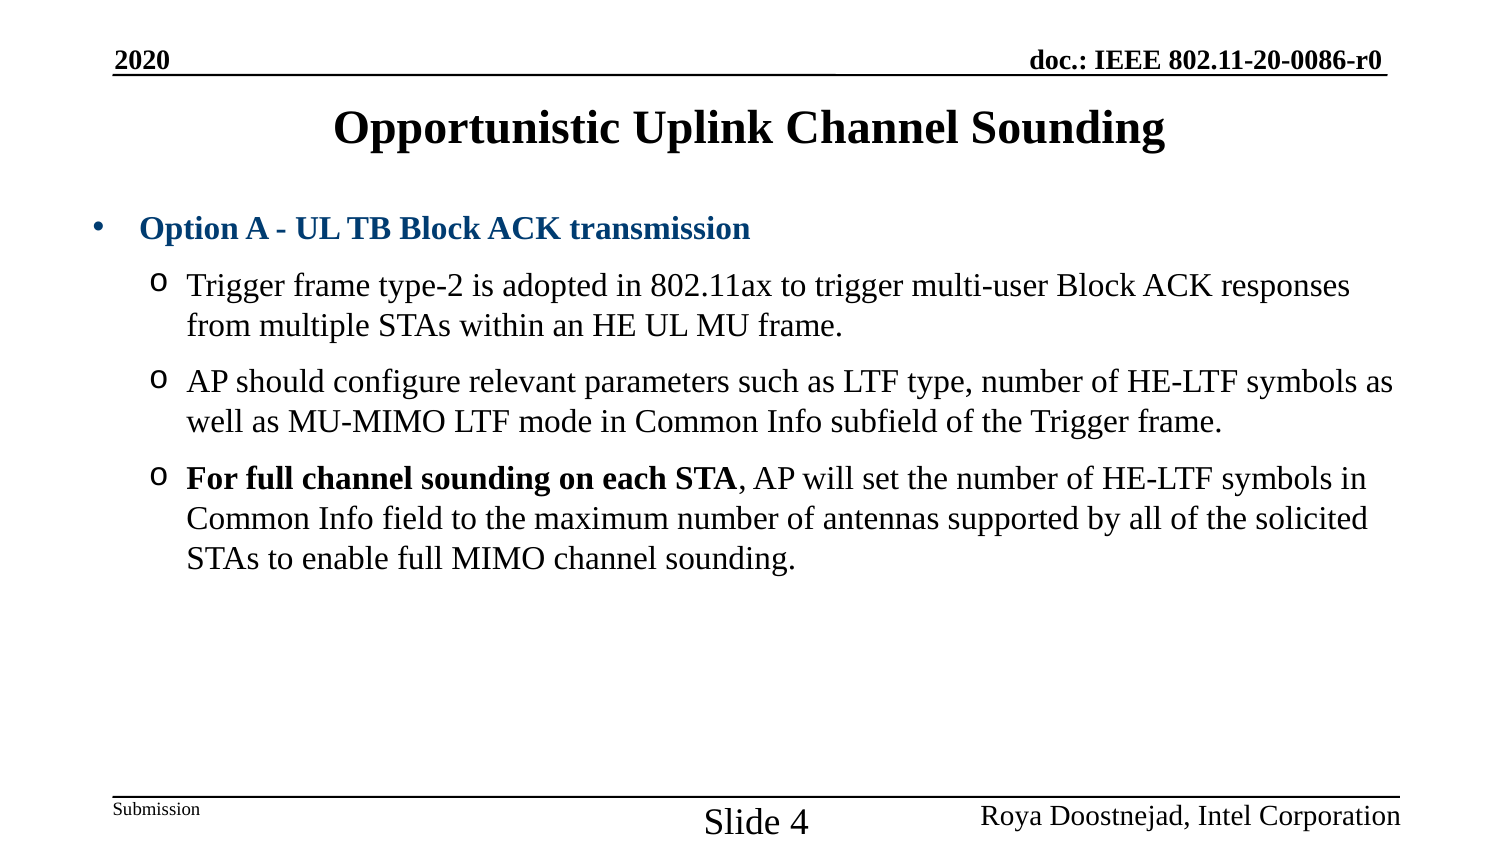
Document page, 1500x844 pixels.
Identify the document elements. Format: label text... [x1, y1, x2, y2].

slide_number 2020 [114, 40, 223, 75]
list Option A - UL TB Block ACK transmission Trigger frame type-2 is adopted in 802.11ax to trigger multi-user Block ACK responses from multiple STAs within an HE UL MU frame. AP should configure relevant parameters such as LTF type, number of HE-LTF symbols as well as MU-MIMO LTF mode in Common Info subfield of the Trigger frame. For full channel sounding on each STA, AP will set the number of HE-LTF symbols in Common Info field to the maximum number of antennas supported by all of the solicited STAs to enable full MIMO channel sounding. [77, 198, 1440, 797]
footer Roya Doostnejad, Intel Corporation [979, 796, 1402, 832]
title Opportunistic Uplink Channel Sounding [112, 84, 1388, 165]
slide_number Slide 4 [690, 796, 822, 843]
